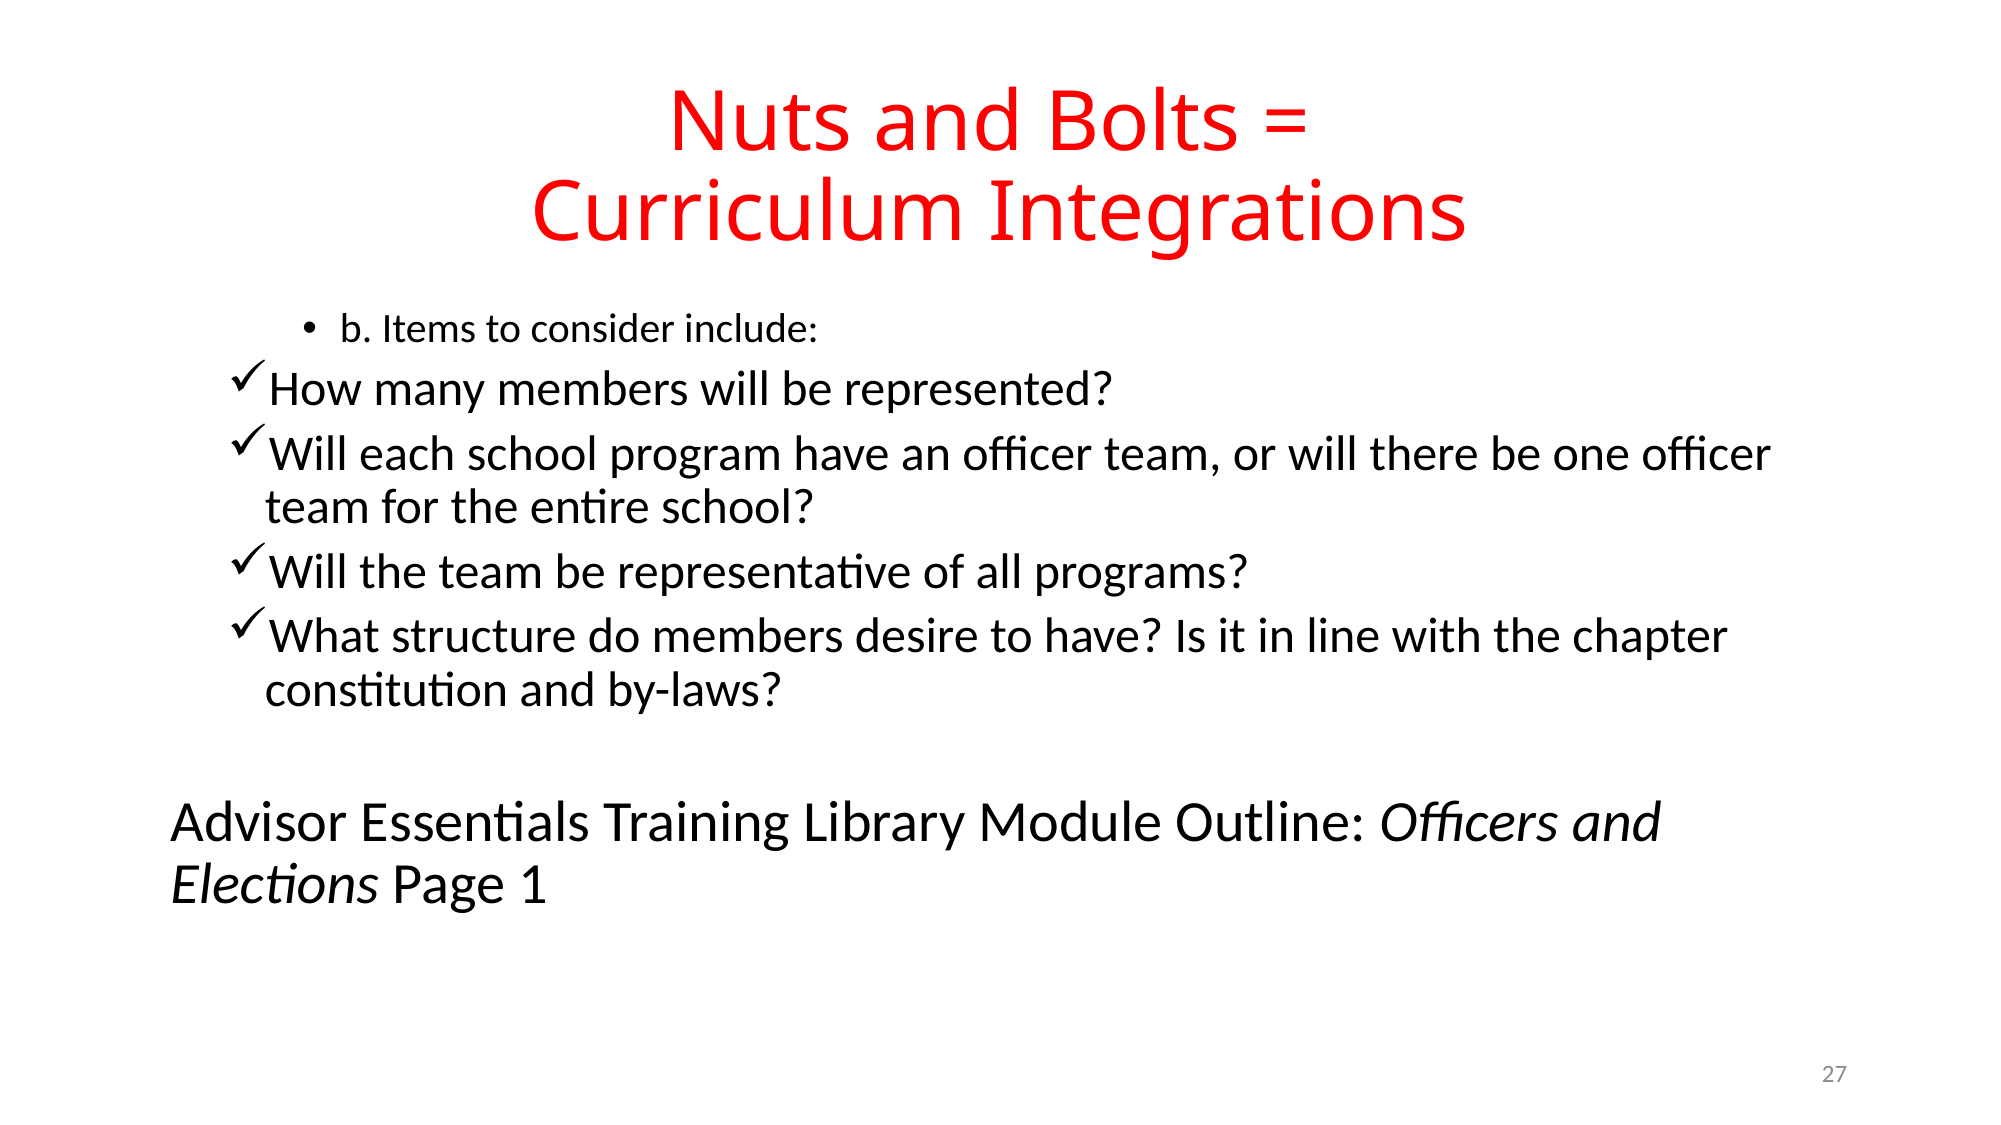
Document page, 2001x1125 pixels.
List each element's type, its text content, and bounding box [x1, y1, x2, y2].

title Nuts and Bolts = Curriculum Integrations [137, 59, 1863, 278]
slide_number 27 [1412, 1042, 1863, 1103]
list b. Items to consider include: How many members will be represented? Will each school program have an officer team, or will there be one officer team for the entire school? Will the team be representative of all programs? What structure do members desire to have? Is it in line with the chapter constitution and by-laws? Advisor Essentials Training Library Module Outline: Officers and Elections Page 1 [137, 299, 1863, 1014]
